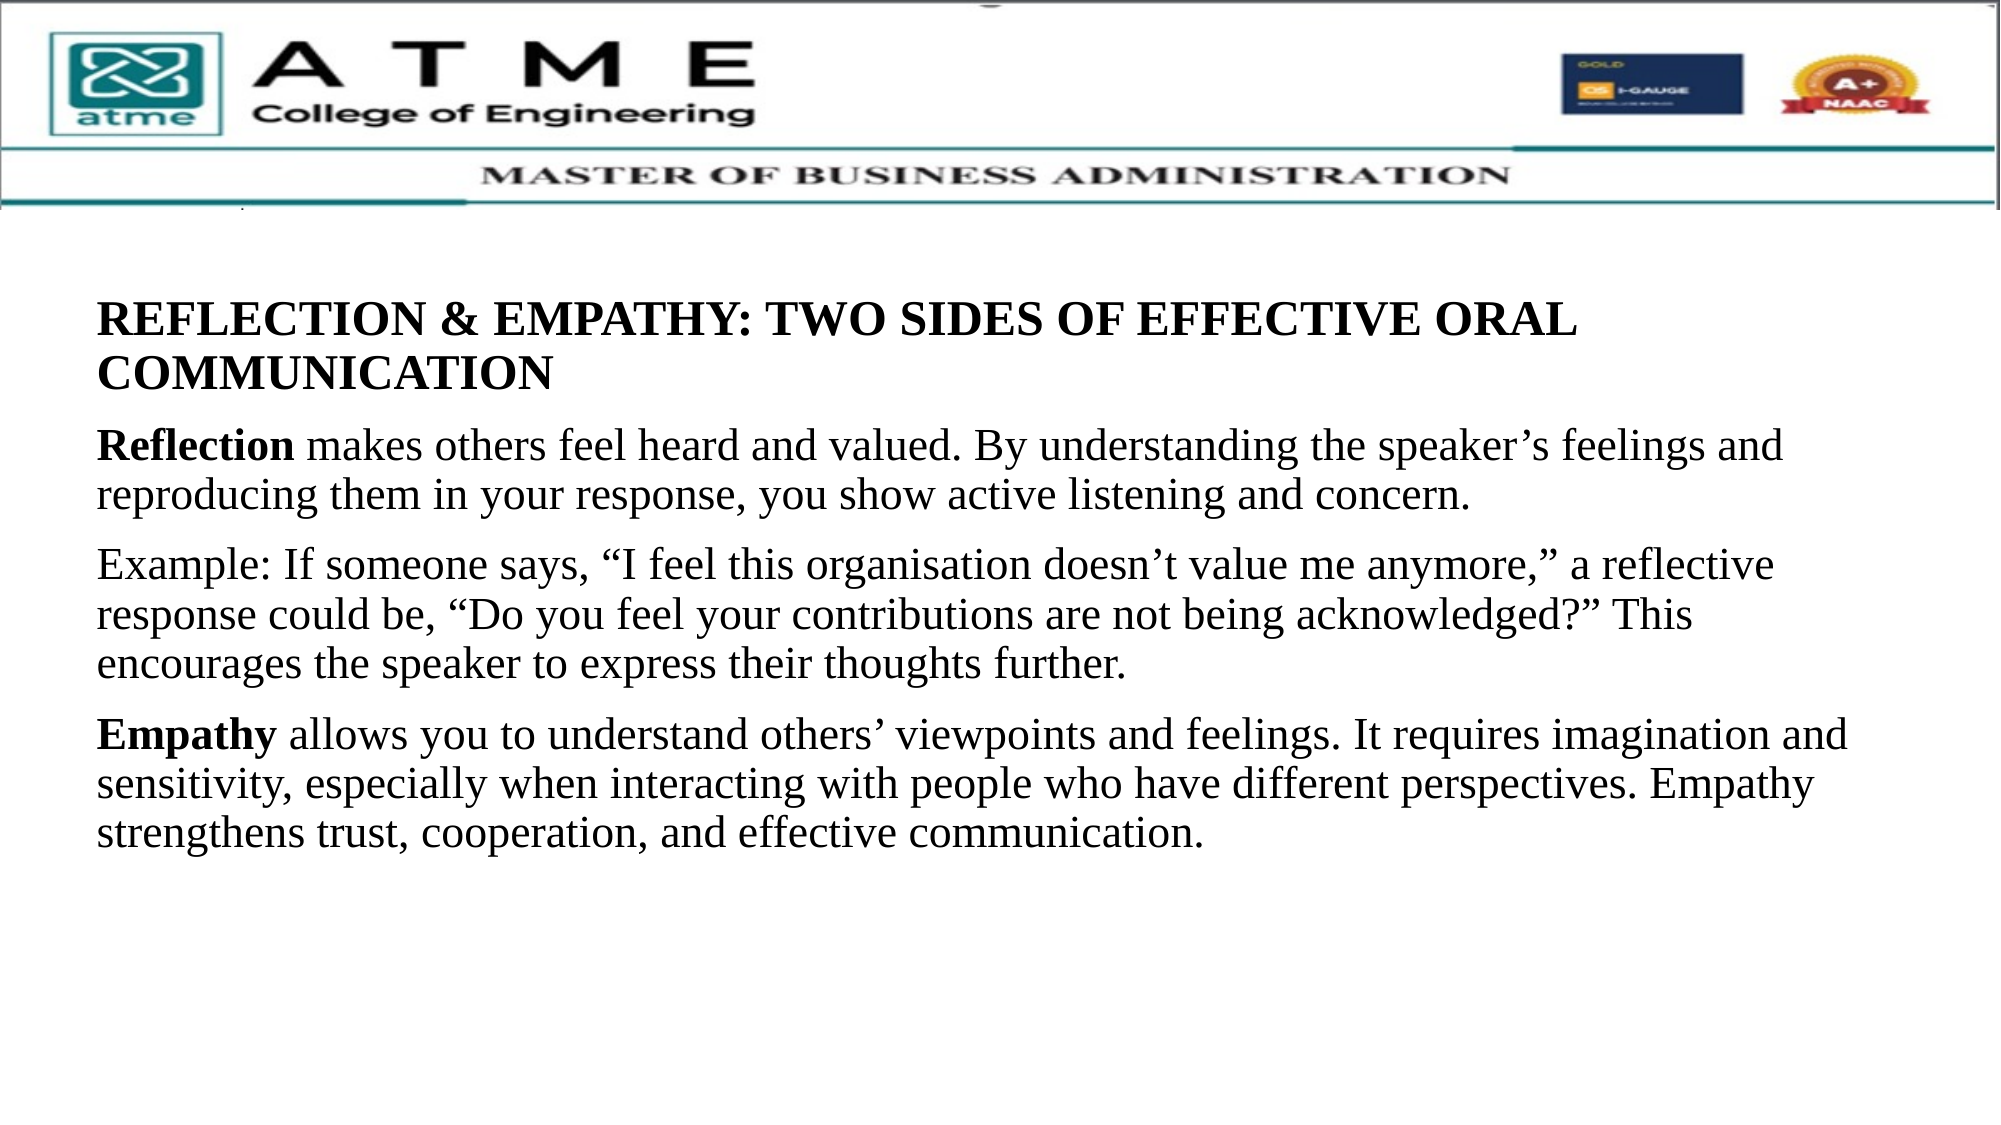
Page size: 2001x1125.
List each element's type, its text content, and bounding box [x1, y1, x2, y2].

list REFLECTION & EMPATHY: TWO SIDES OF EFFECTIVE ORAL COMMUNICATION Reflection makes others feel heard and valued. By understanding the speaker’s feelings and reproducing them in your response, you show active listening and concern. Example: If someone says, “I feel this organisation doesn’t value me anymore,” a reflective response could be, “Do you feel your contributions are not being acknowledged?” This encourages the speaker to express their thoughts further. Empathy allows you to understand others’ viewpoints and feelings. It requires imagination and sensitivity, especially when interacting with people who have different perspectives. Empathy strengthens trust, cooperation, and effective communication. [81, 284, 1919, 999]
picture [0, 0, 2000, 210]
